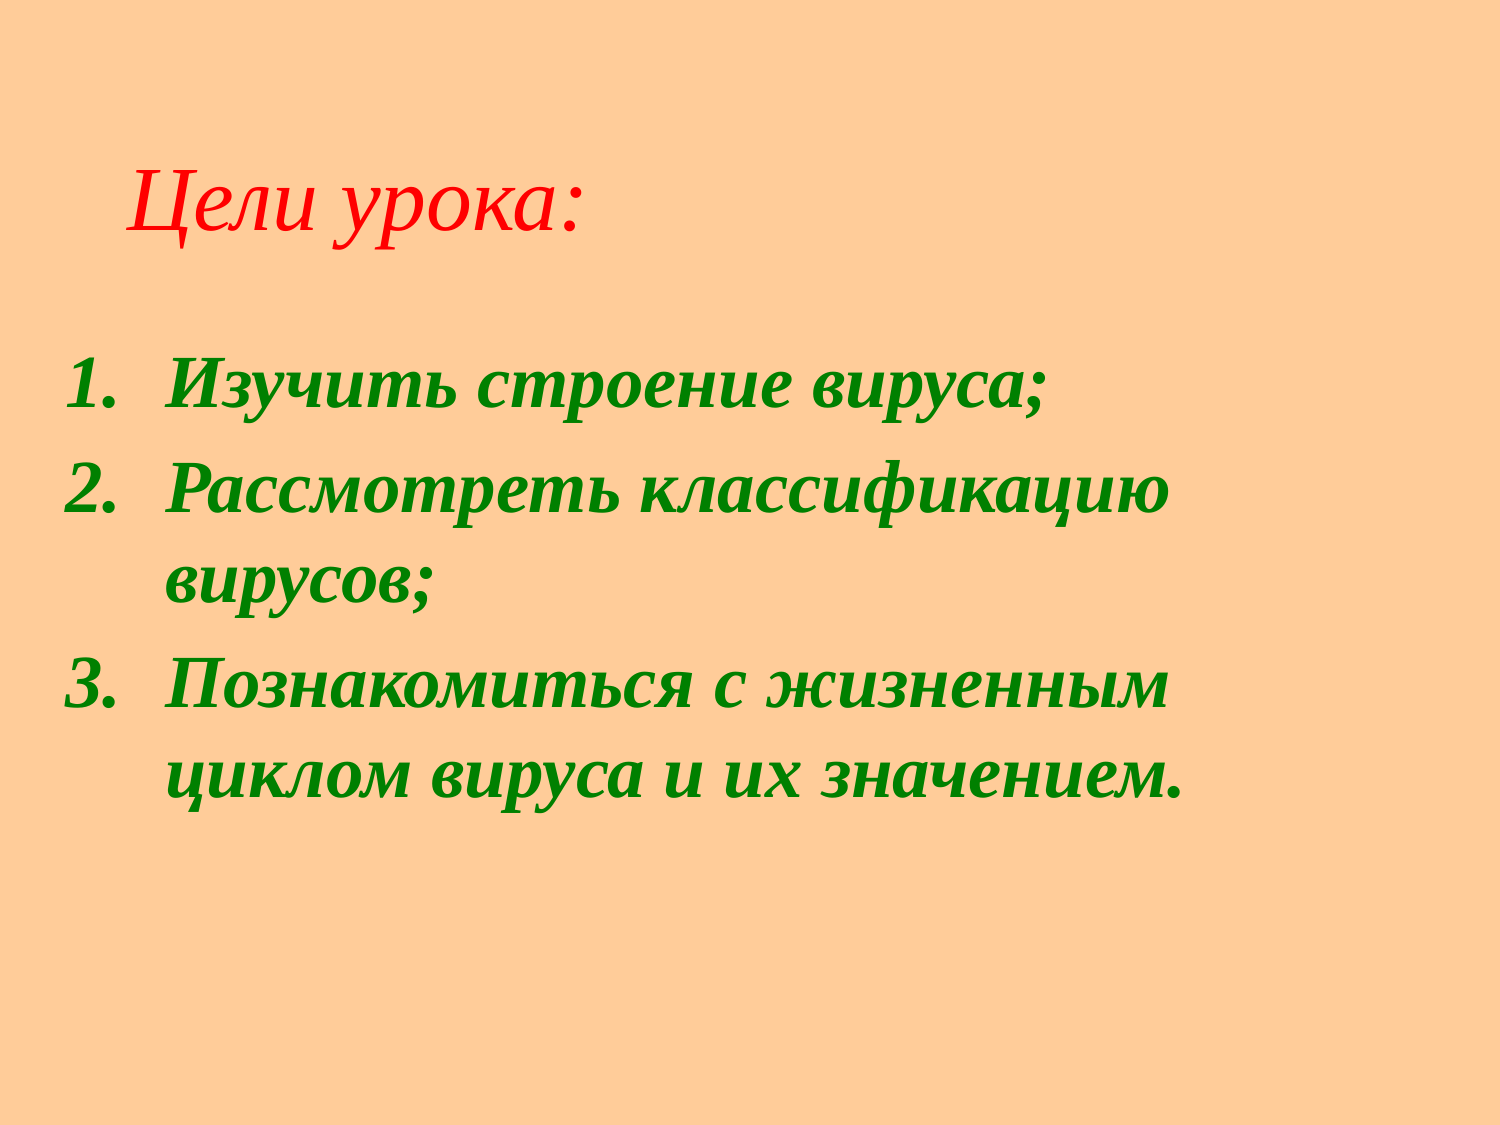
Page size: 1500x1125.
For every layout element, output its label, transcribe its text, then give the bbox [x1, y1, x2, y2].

list Изучить строение вируса; Рассмотреть классификацию вирусов; Познакомиться с жизненным циклом вируса и их значением. [49, 324, 1451, 1001]
title Цели урока: [112, 99, 1388, 288]
